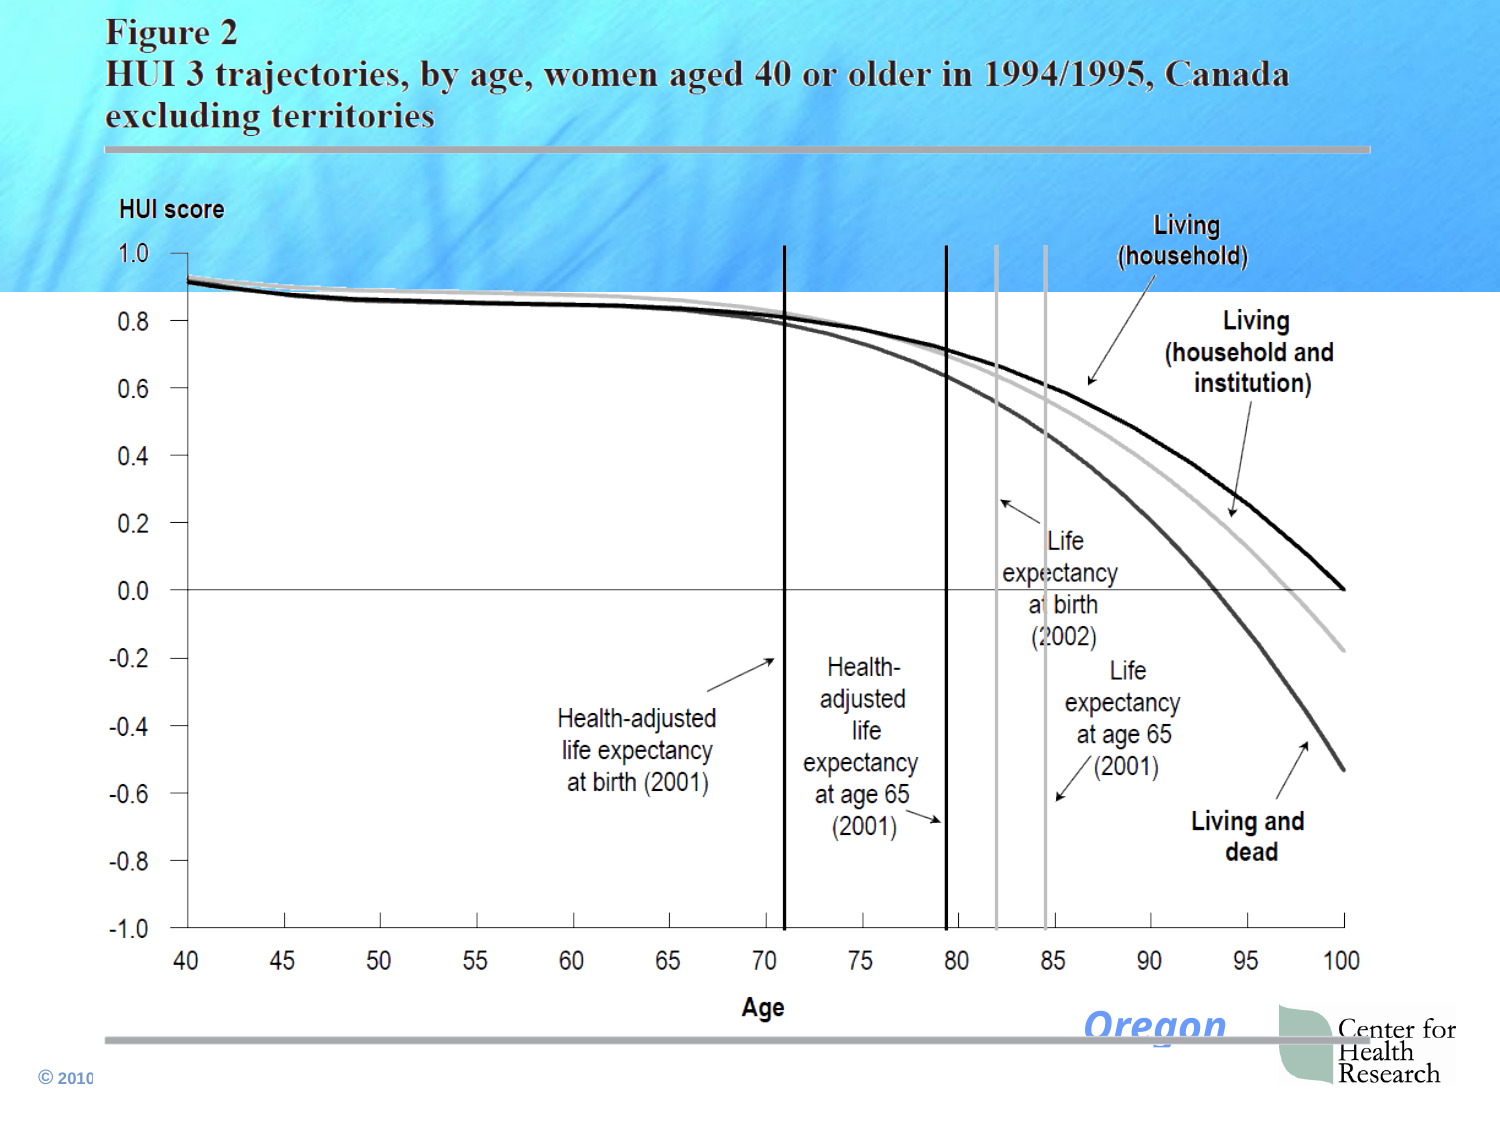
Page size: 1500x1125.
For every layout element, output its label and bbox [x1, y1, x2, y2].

text_box [92, 9, 1382, 1113]
picture [1382, 1004, 1456, 1085]
picture [0, 0, 1500, 292]
